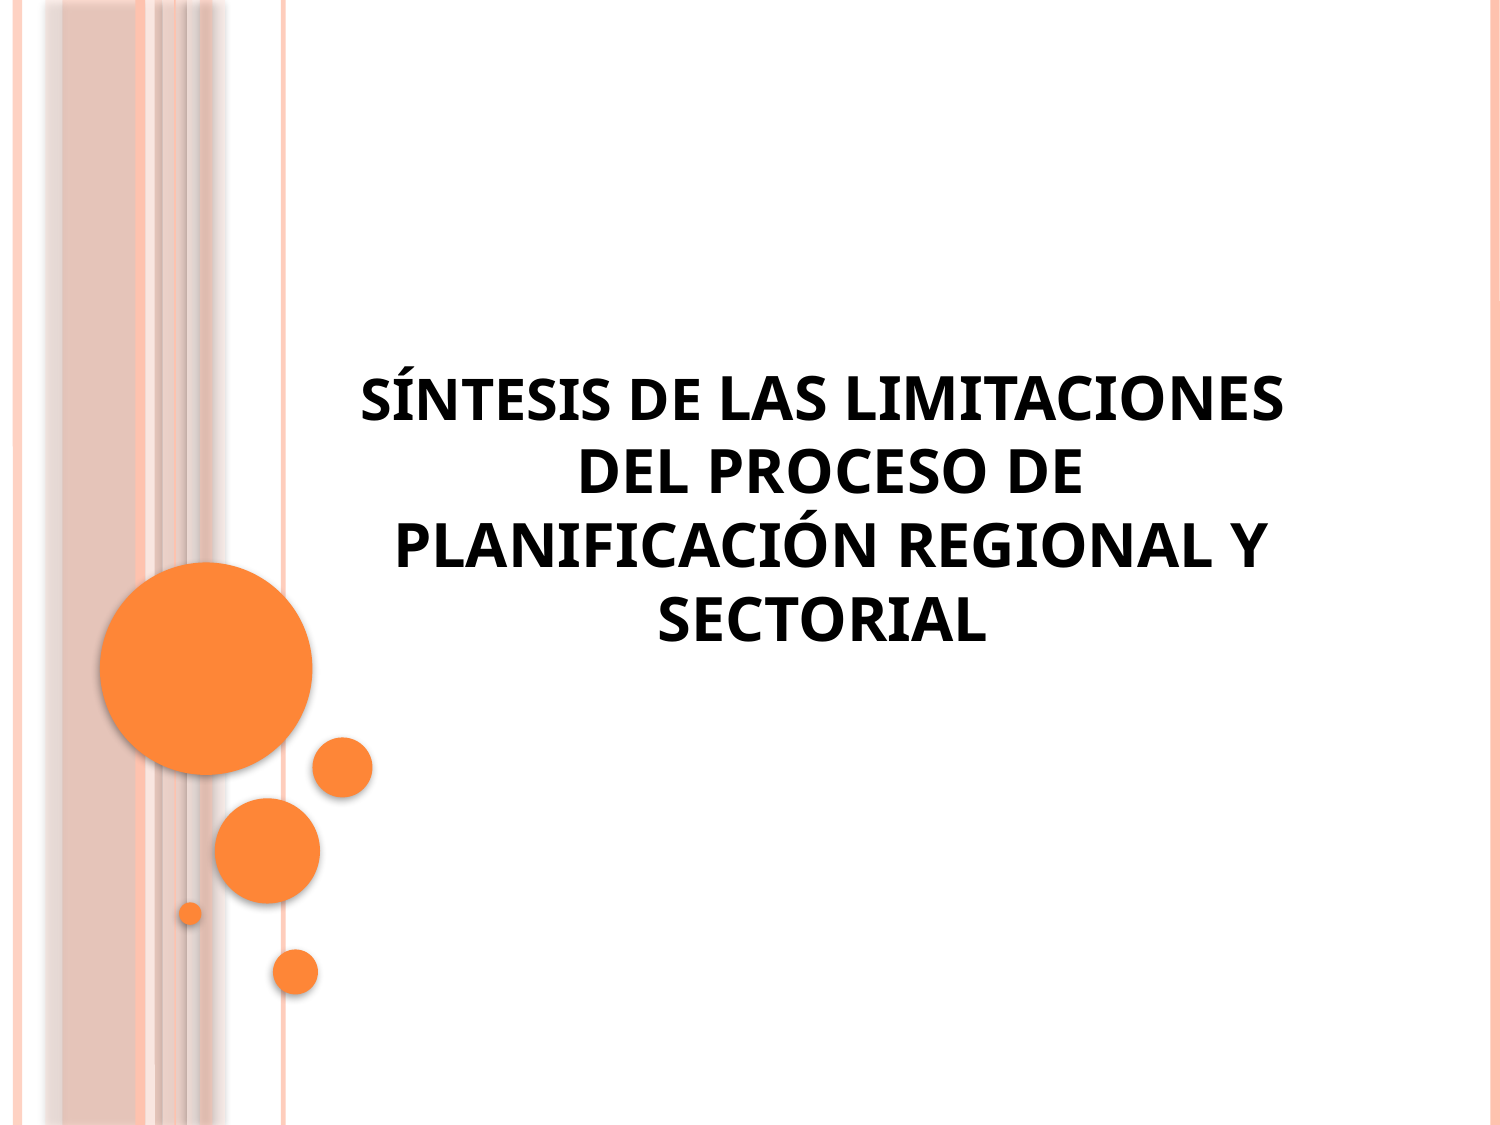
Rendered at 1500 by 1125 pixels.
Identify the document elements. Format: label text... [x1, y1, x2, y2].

title Síntesis de las limitaciones del proceso de planificación regional y sectorial [324, 349, 1338, 661]
